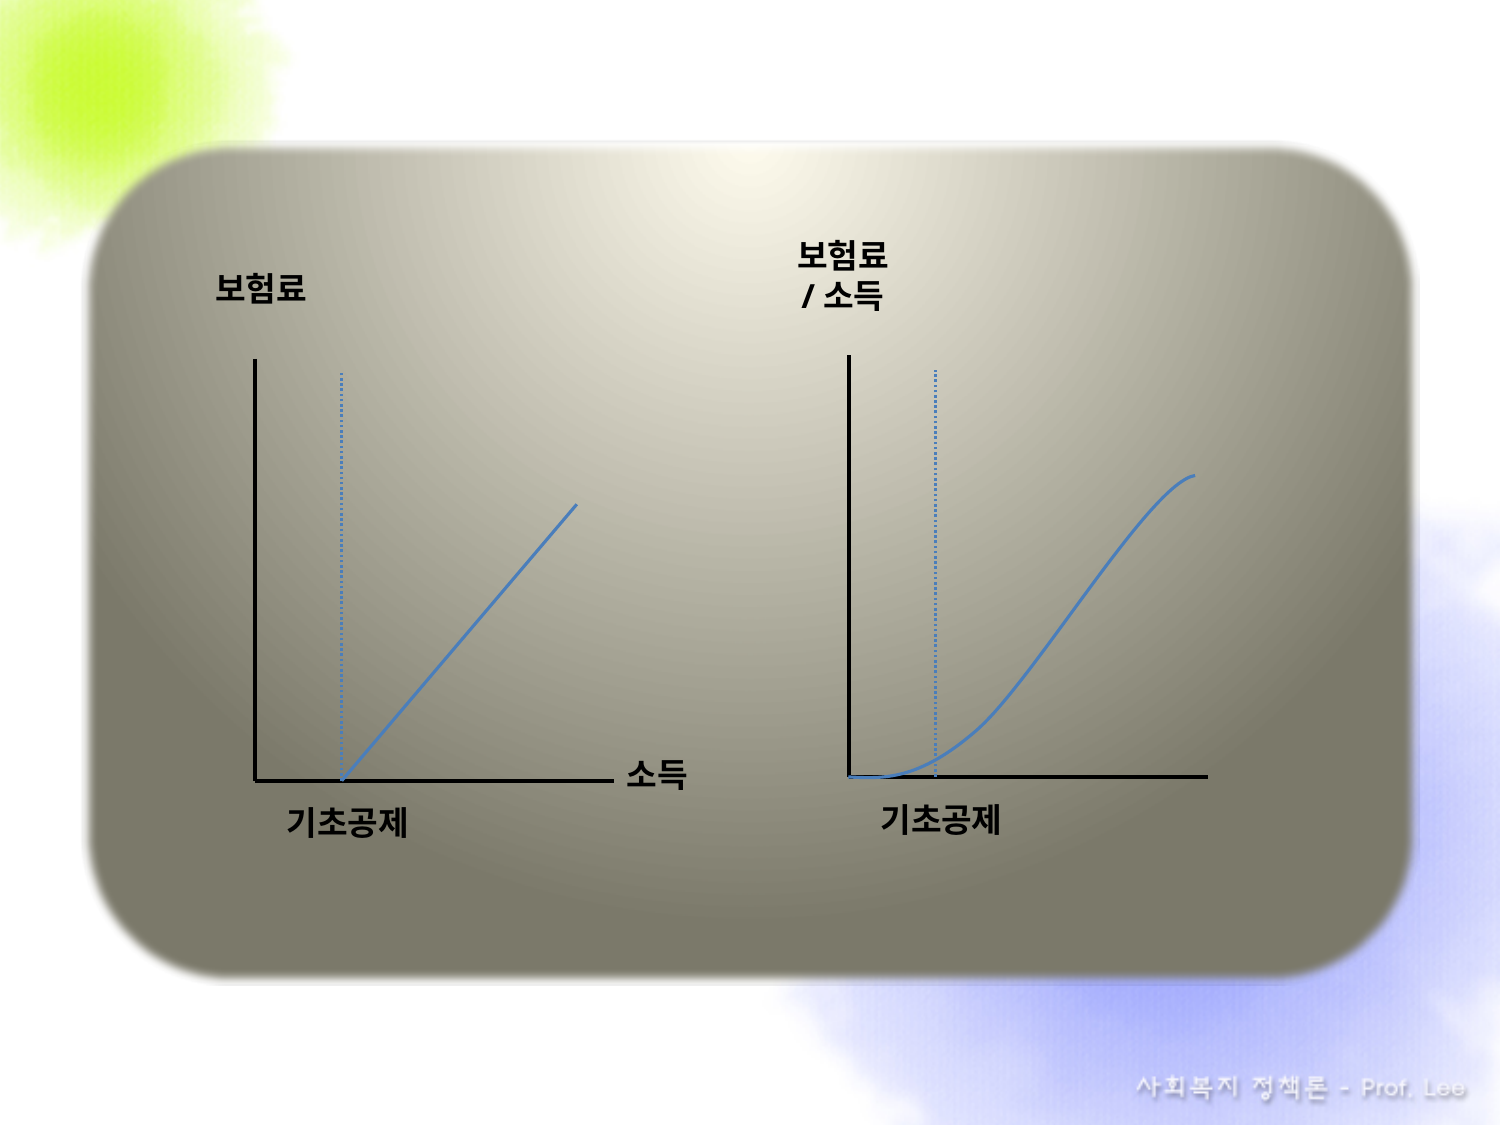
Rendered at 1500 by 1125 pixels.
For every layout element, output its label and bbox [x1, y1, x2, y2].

picture [0, 0, 1500, 1125]
text_box [81, 140, 1419, 985]
